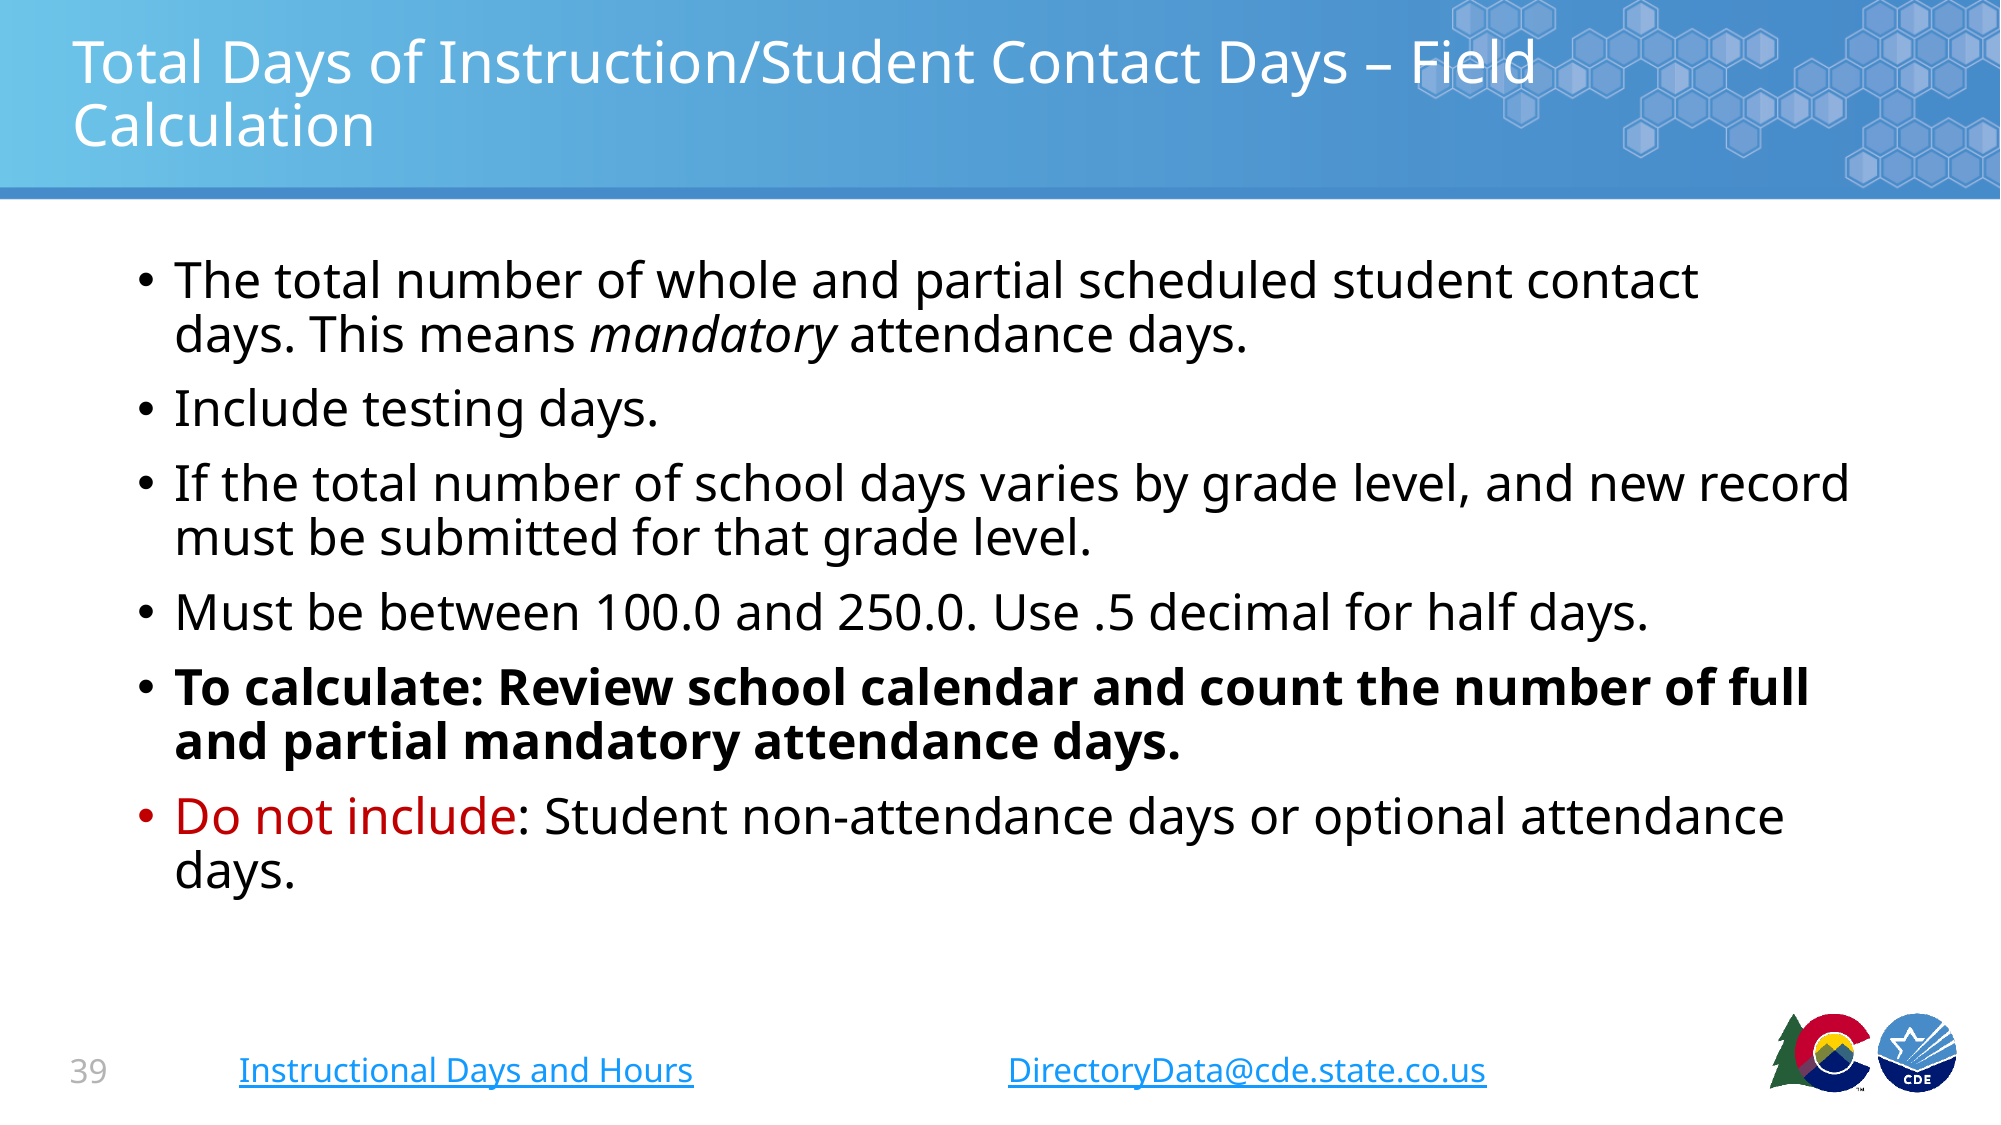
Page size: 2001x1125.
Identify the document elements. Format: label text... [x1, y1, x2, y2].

picture [1768, 1012, 1957, 1093]
list DirectoryData@cde.state.co.us [992, 1042, 1714, 1103]
list The total number of whole and partial scheduled student contact days. This means mandatory attendance days. Include testing days. If the total number of school days varies by grade level, and new record must be submitted for that grade level. Must be between 100.0 and 250.0. Use .5 decimal for half days. To calculate: Review school calendar and count the number of full and partial mandatory attendance days. Do not include: Student non-attendance days or optional attendance days. [137, 254, 1863, 969]
list Instructional Days and Hours [224, 1042, 960, 1103]
picture [0, 0, 2000, 200]
title Total Days of Instruction/Student Contact Days – Field Calculation [72, 33, 1704, 182]
slide_number 39 [54, 1042, 191, 1103]
